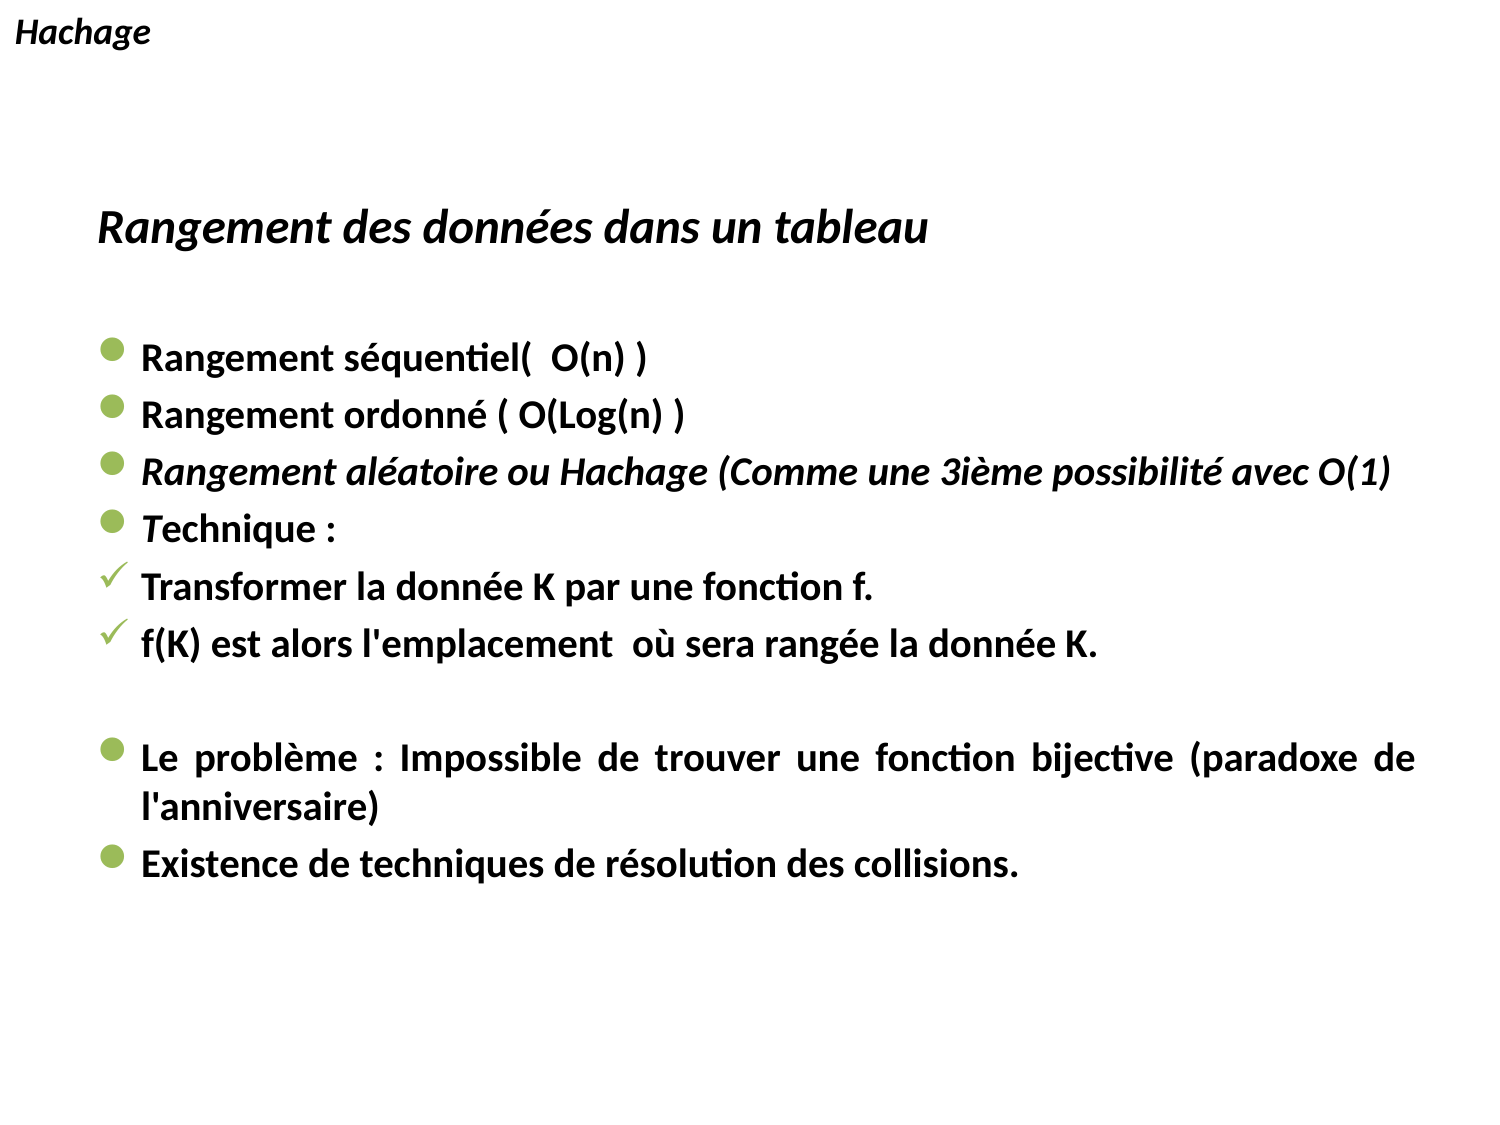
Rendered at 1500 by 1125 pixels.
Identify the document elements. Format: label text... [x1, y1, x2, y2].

list Rangement des données dans un tableau Rangement séquentiel( O(n) ) Rangement ordonné ( O(Log(n) ) Rangement aléatoire ou Hachage (Comme une 3ième possibilité avec O(1) Technique : Transformer la donnée K par une fonction f. f(K) est alors l'emplacement où sera rangée la donnée K. Le problème : Impossible de trouver une fonction bijective (paradoxe de l'anniversaire) Existence de techniques de résolution des collisions. [82, 187, 1432, 930]
text_box Hachage [0, 0, 375, 60]
